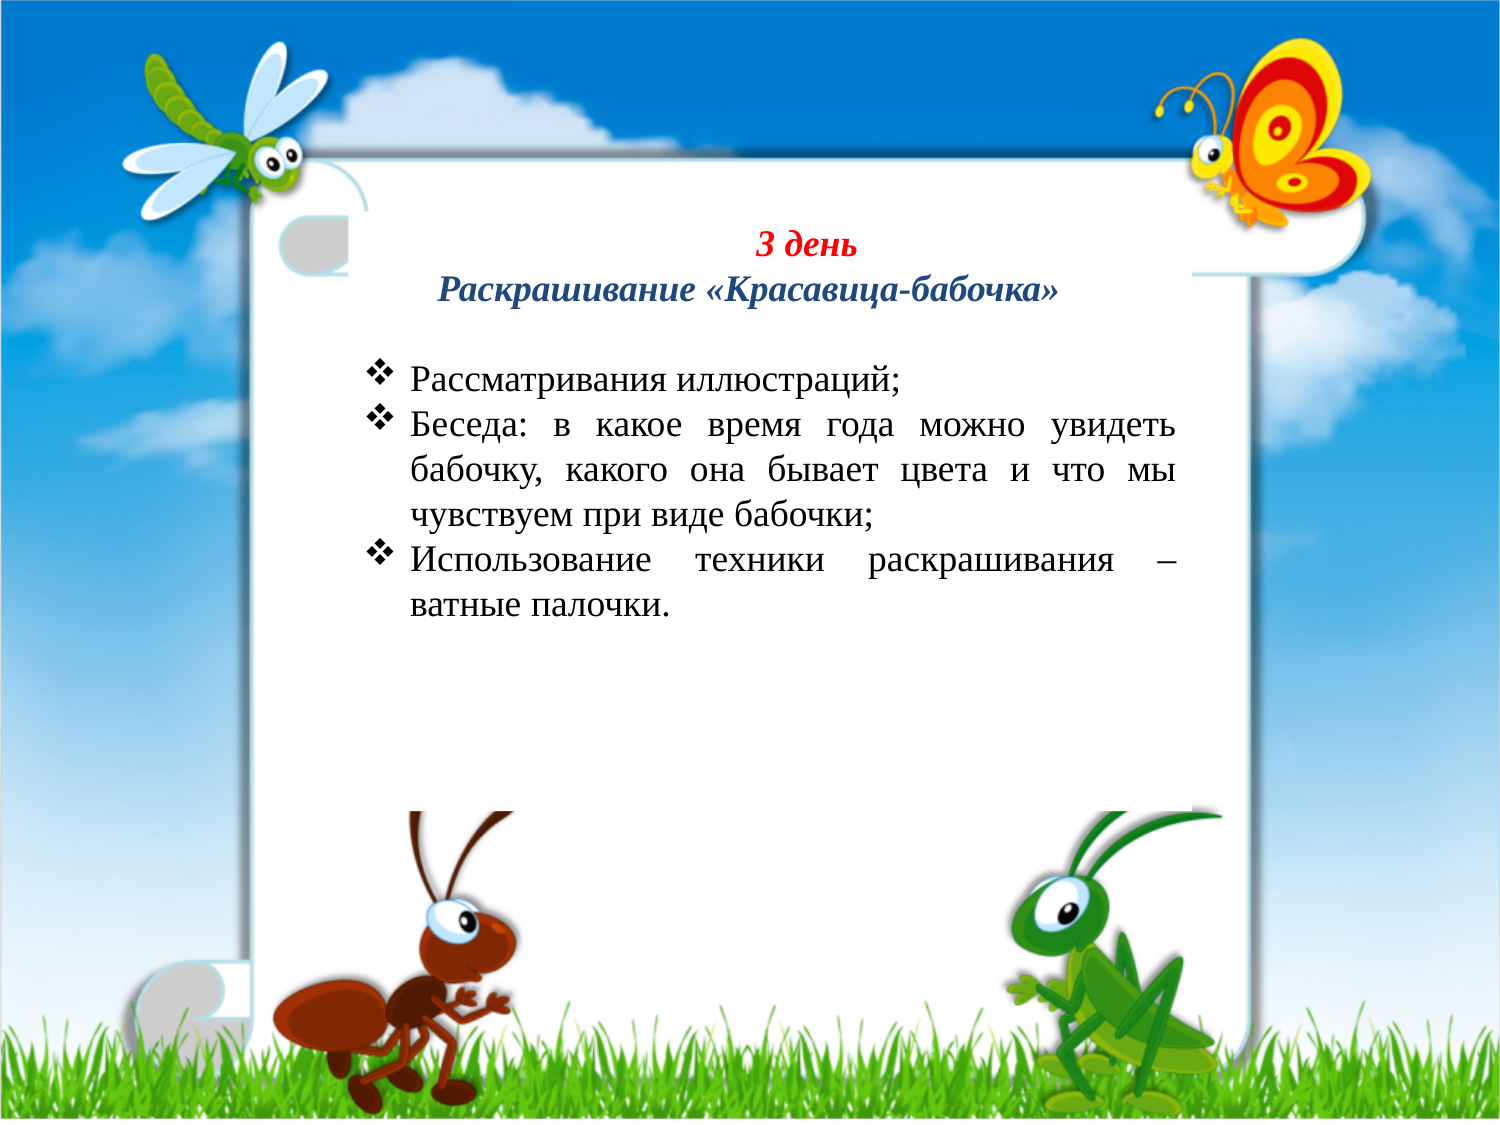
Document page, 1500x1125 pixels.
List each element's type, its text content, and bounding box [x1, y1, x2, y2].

picture [0, 0, 1500, 1125]
text_box 3 день Раскрашивание «Красавица-бабочка» Рассматривания иллюстраций; Беседа: в какое время года можно увидеть бабочку, какого она бывает цвета и что мы чувствуем при виде бабочки; Использование техники раскрашивания – ватные палочки. [348, 211, 1193, 812]
